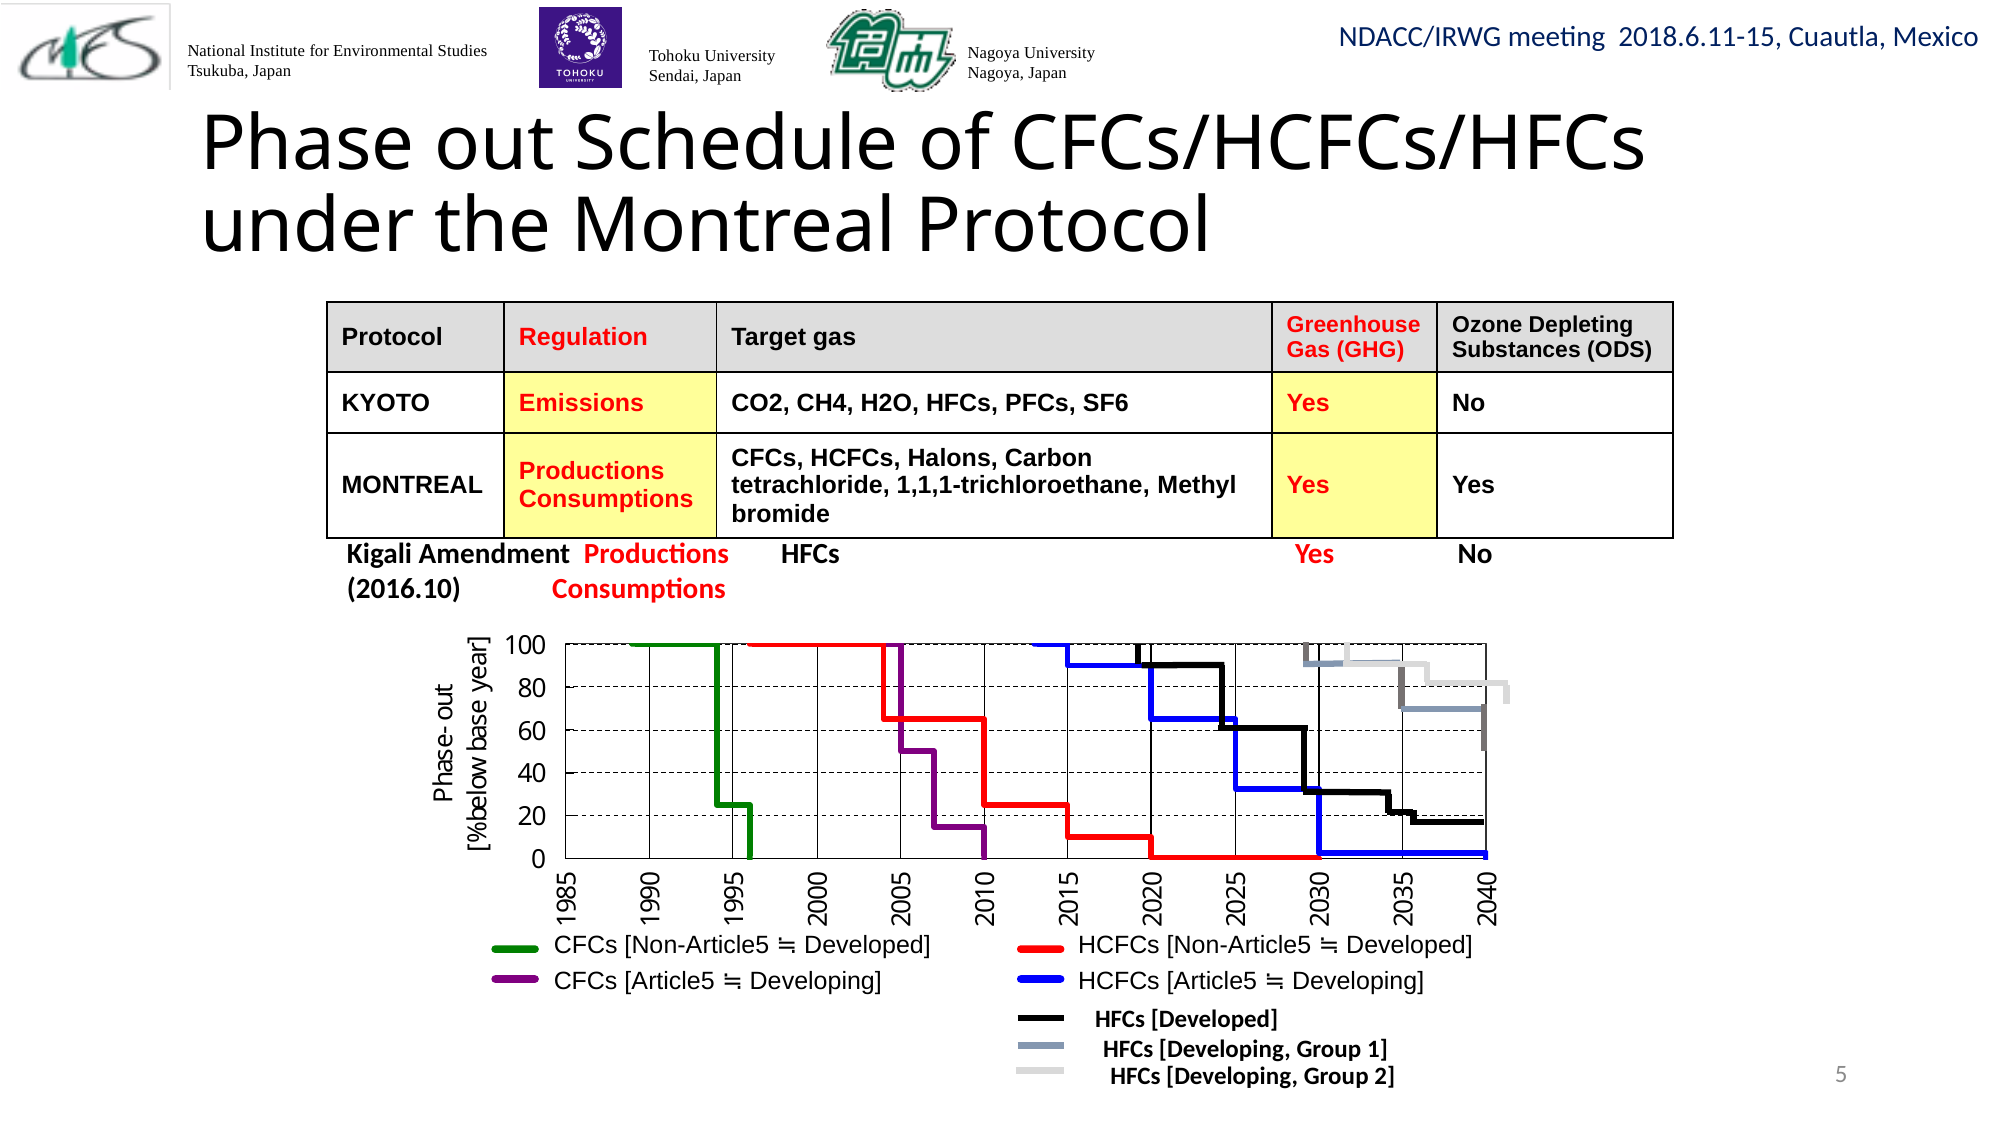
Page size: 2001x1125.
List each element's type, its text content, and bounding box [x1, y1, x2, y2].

text_box Kigali Amendment Productions HFCs Yes No (2016.10) Consumptions [332, 527, 1508, 612]
picture [1, 2, 174, 90]
table_cell Yes [1273, 434, 1436, 527]
table_cell Yes [1438, 434, 1672, 537]
picture [826, 9, 956, 92]
table_cell CO2, CH4, H2O, HFCs, PFCs, SF6 [717, 373, 1271, 432]
text_box HFCs [Developing, Group 2] [1095, 1052, 1411, 1097]
table_cell Emissions [505, 373, 716, 432]
table_header Regulation [505, 303, 716, 371]
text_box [421, 621, 1520, 1008]
table_cell Yes [1273, 373, 1436, 432]
table_header Protocol [328, 303, 503, 371]
title Phase out Schedule of CFCs/HCFCs/HFCs under the Montreal Protocol [184, 94, 1804, 278]
table_header Ozone Depleting Substances (ODS) [1438, 303, 1672, 371]
table_cell KYOTO [328, 373, 503, 432]
table_cell CFCs, HCFCs, Halons, Carbon tetrachloride, 1,1,1-trichloroethane, Methyl bromide [717, 434, 1271, 527]
table_cell Productions Consumptions [505, 434, 716, 527]
table_cell No [1438, 373, 1672, 432]
text_box HFCs [Developed] [1080, 1008, 1294, 1041]
picture [539, 7, 622, 88]
slide_number 5 [1412, 1042, 1863, 1103]
table_header Greenhouse Gas (GHG) [1273, 303, 1436, 371]
table_cell MONTREAL [328, 434, 503, 537]
table_header Target gas [717, 303, 1271, 371]
text_box HFCs [Developing, Group 1] [1088, 1025, 1404, 1070]
